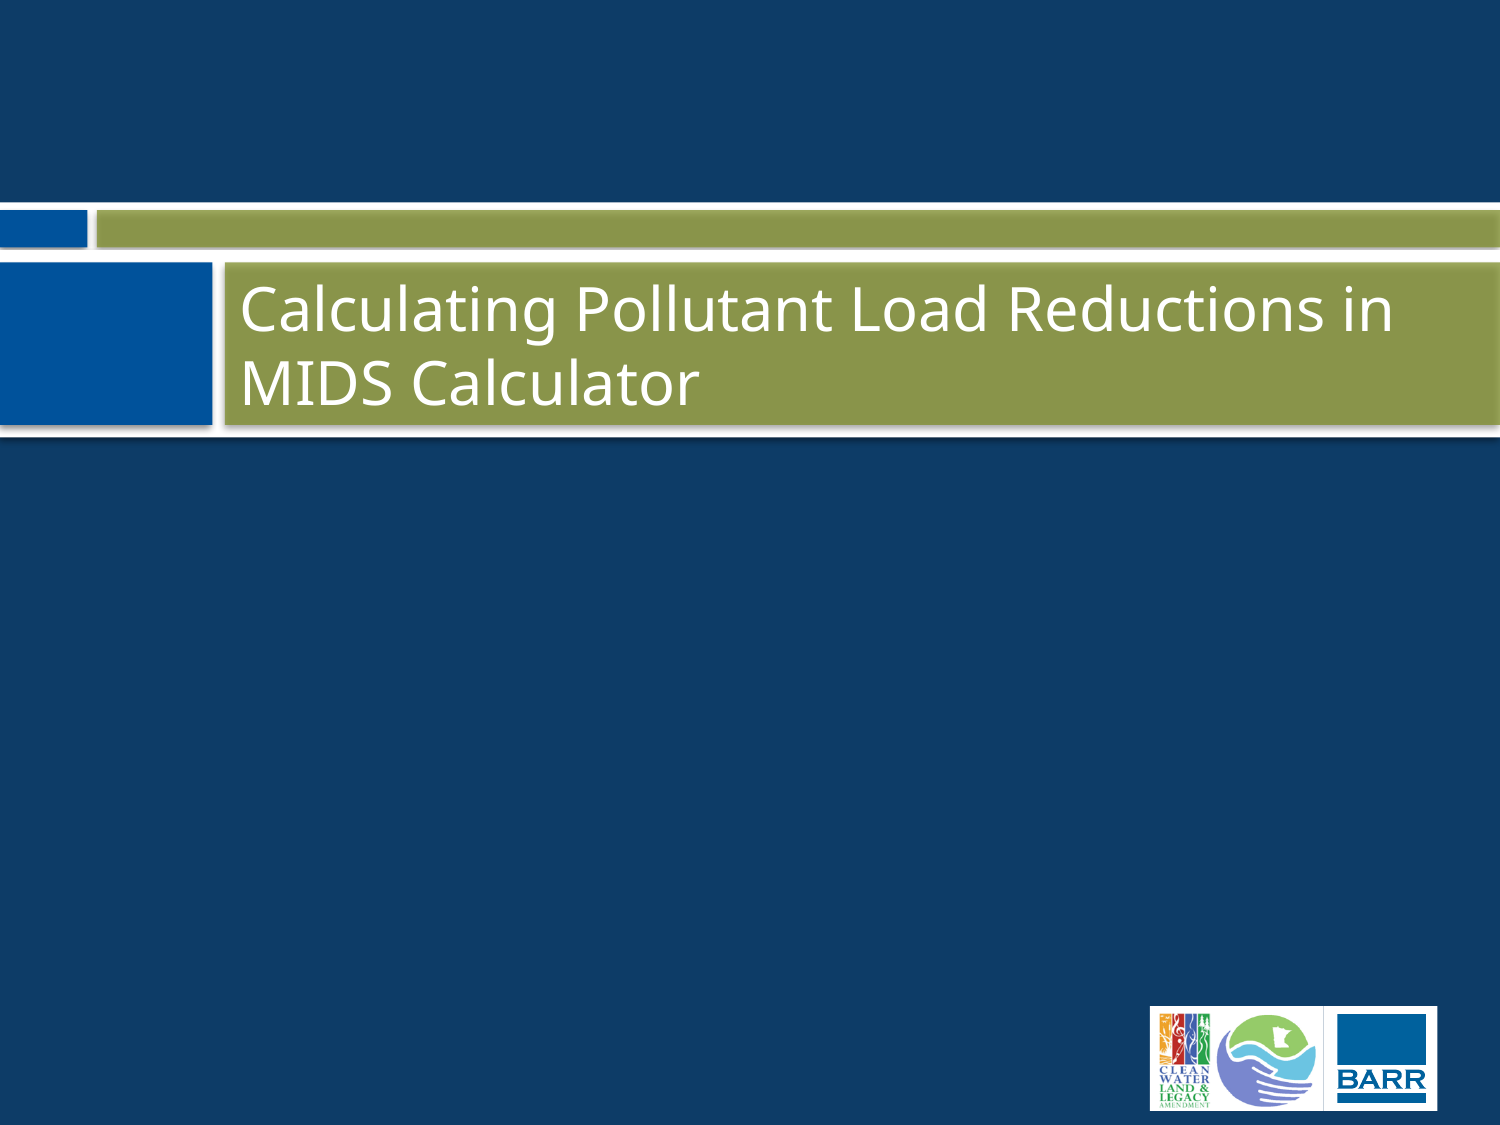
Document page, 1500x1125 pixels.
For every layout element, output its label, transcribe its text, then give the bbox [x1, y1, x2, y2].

picture [1149, 1006, 1323, 1111]
title Calculating Pollutant Load Reductions in MIDS Calculator [225, 262, 1475, 425]
